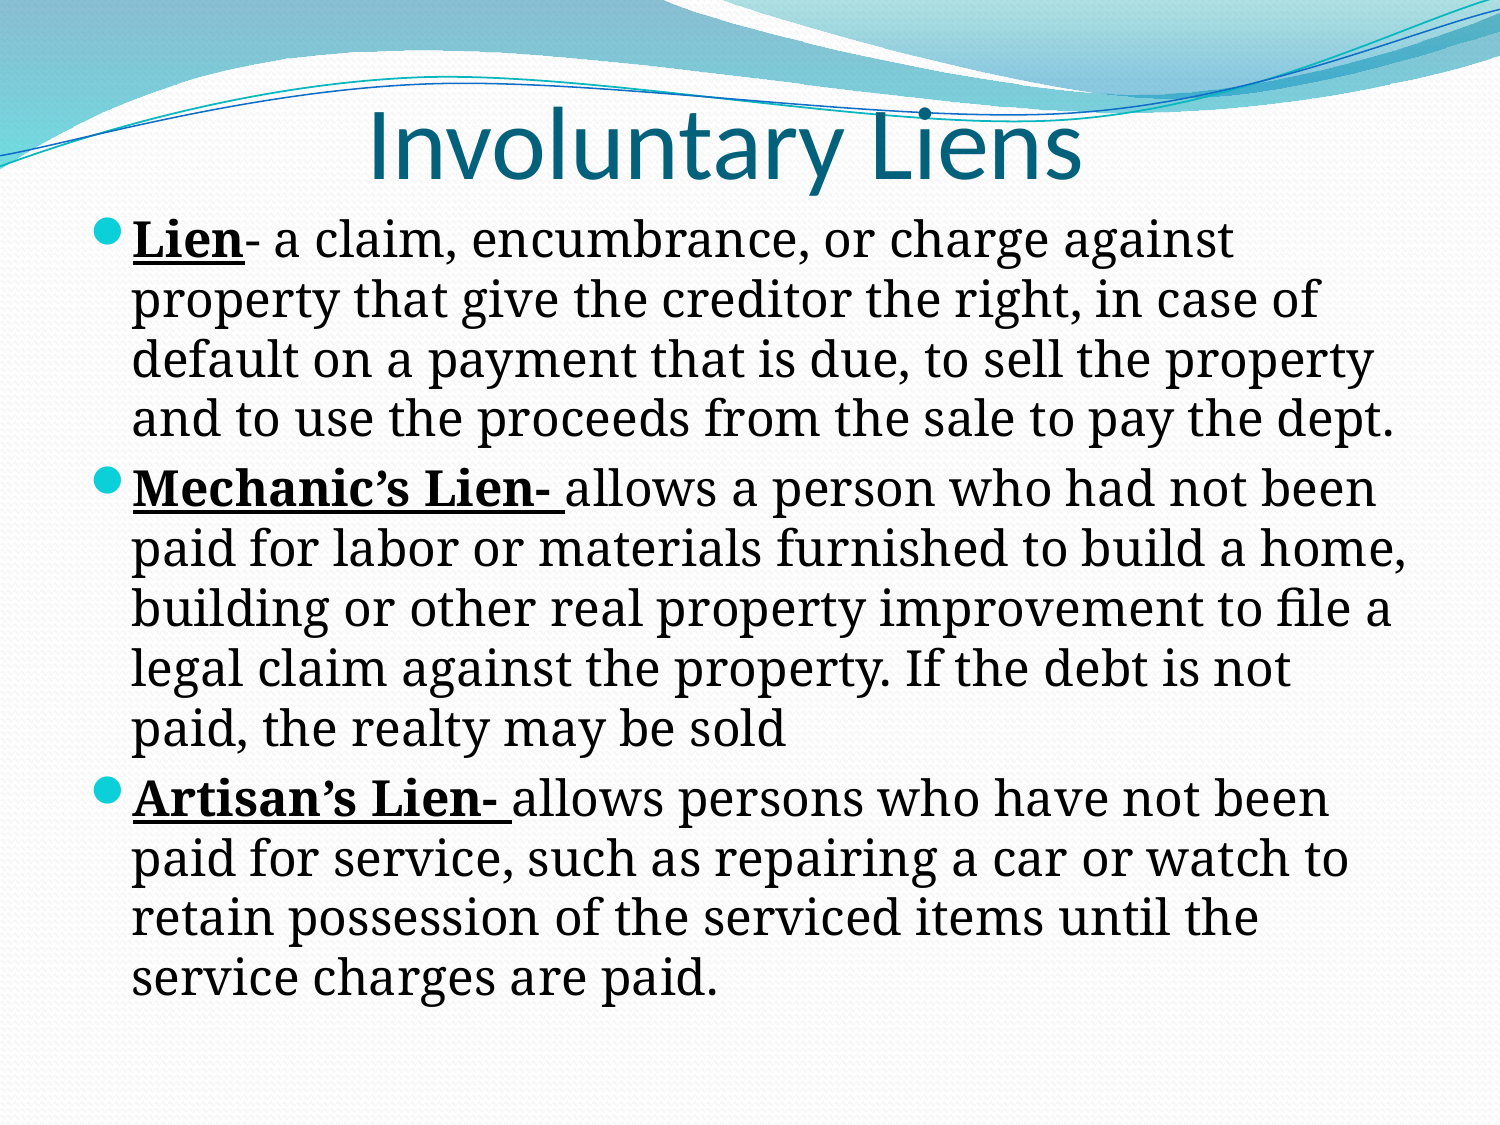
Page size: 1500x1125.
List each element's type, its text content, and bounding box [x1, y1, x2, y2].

title Involuntary Liens [62, 12, 1413, 200]
list Lien- a claim, encumbrance, or charge against property that give the creditor the right, in case of default on a payment that is due, to sell the property and to use the proceeds from the sale to pay the dept. Mechanic’s Lien- allows a person who had not been paid for labor or materials furnished to build a home, building or other real property improvement to file a legal claim against the property. If the debt is not paid, the realty may be sold Artisan’s Lien- allows persons who have not been paid for service, such as repairing a car or watch to retain possession of the serviced items until the service charges are paid. [75, 200, 1425, 1038]
